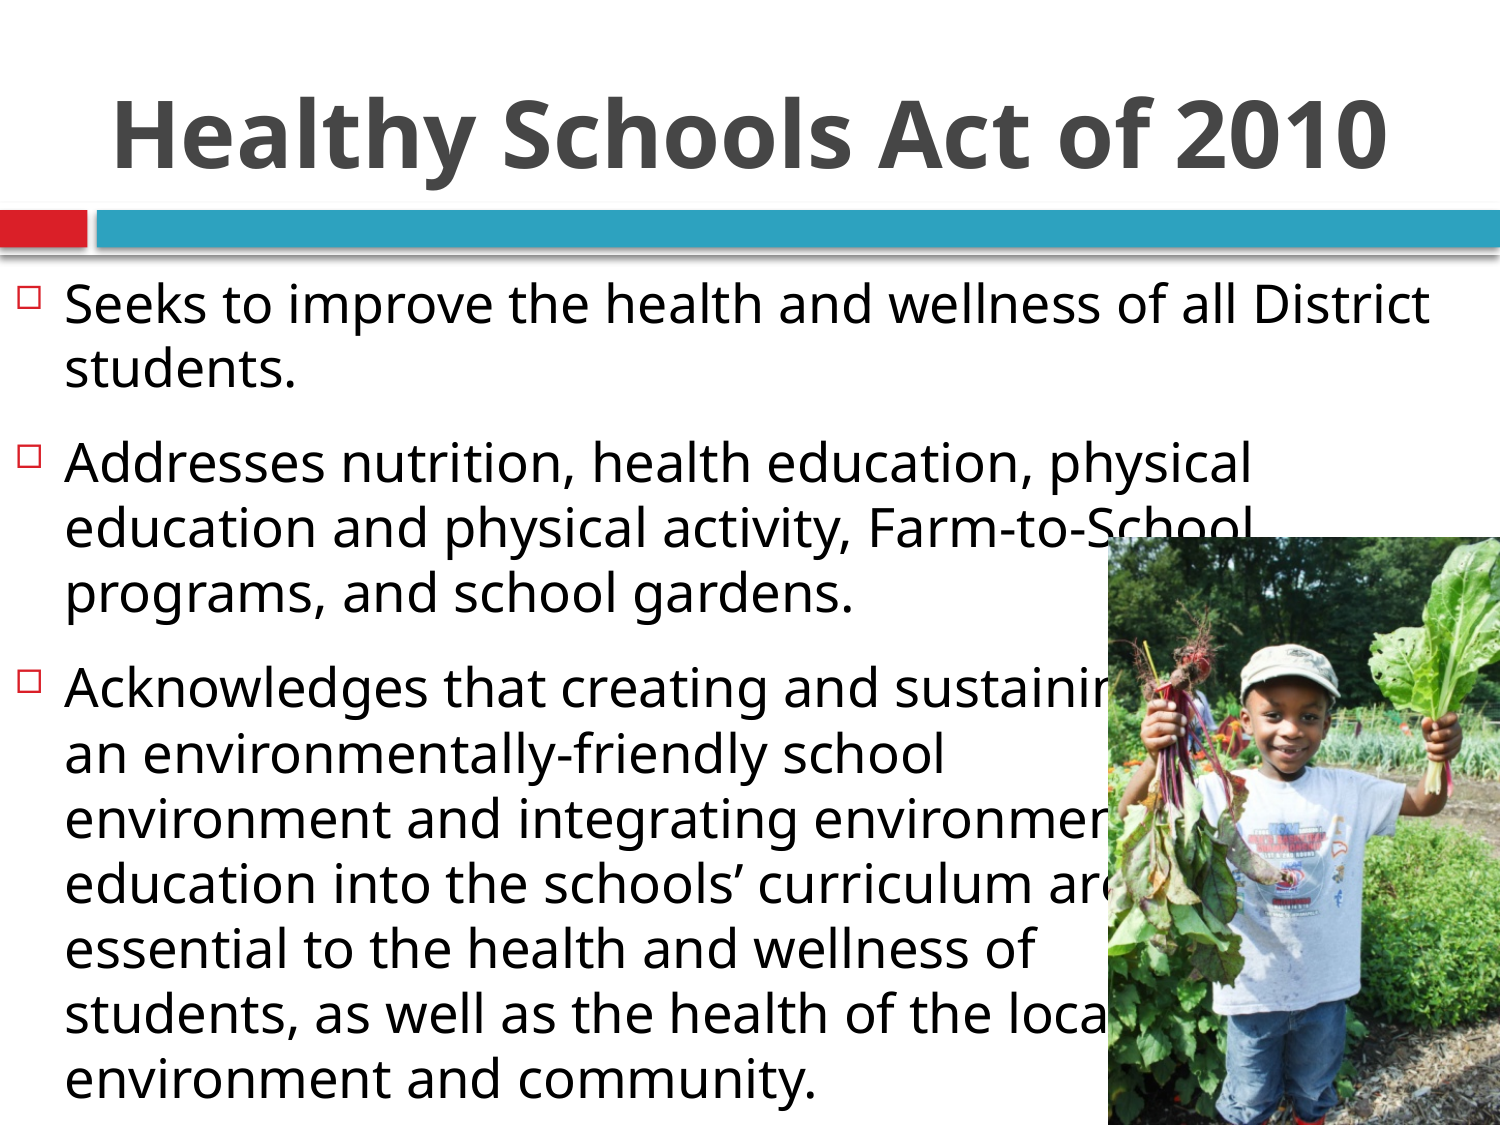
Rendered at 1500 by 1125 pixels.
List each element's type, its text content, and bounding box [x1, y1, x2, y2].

list Seeks to improve the health and wellness of all District students. Addresses nutrition, health education, physical education and physical activity, Farm-to-School programs, and school gardens. Acknowledges that creating and sustaining an environmentally-friendly school environment and integrating environmental education into the schools’ curriculum are essential to the health and wellness of students, as well as the health of the local environment and community. [0, 262, 1500, 1125]
title Healthy Schools Act of 2010 [0, 37, 1500, 225]
picture [1107, 537, 1500, 1125]
